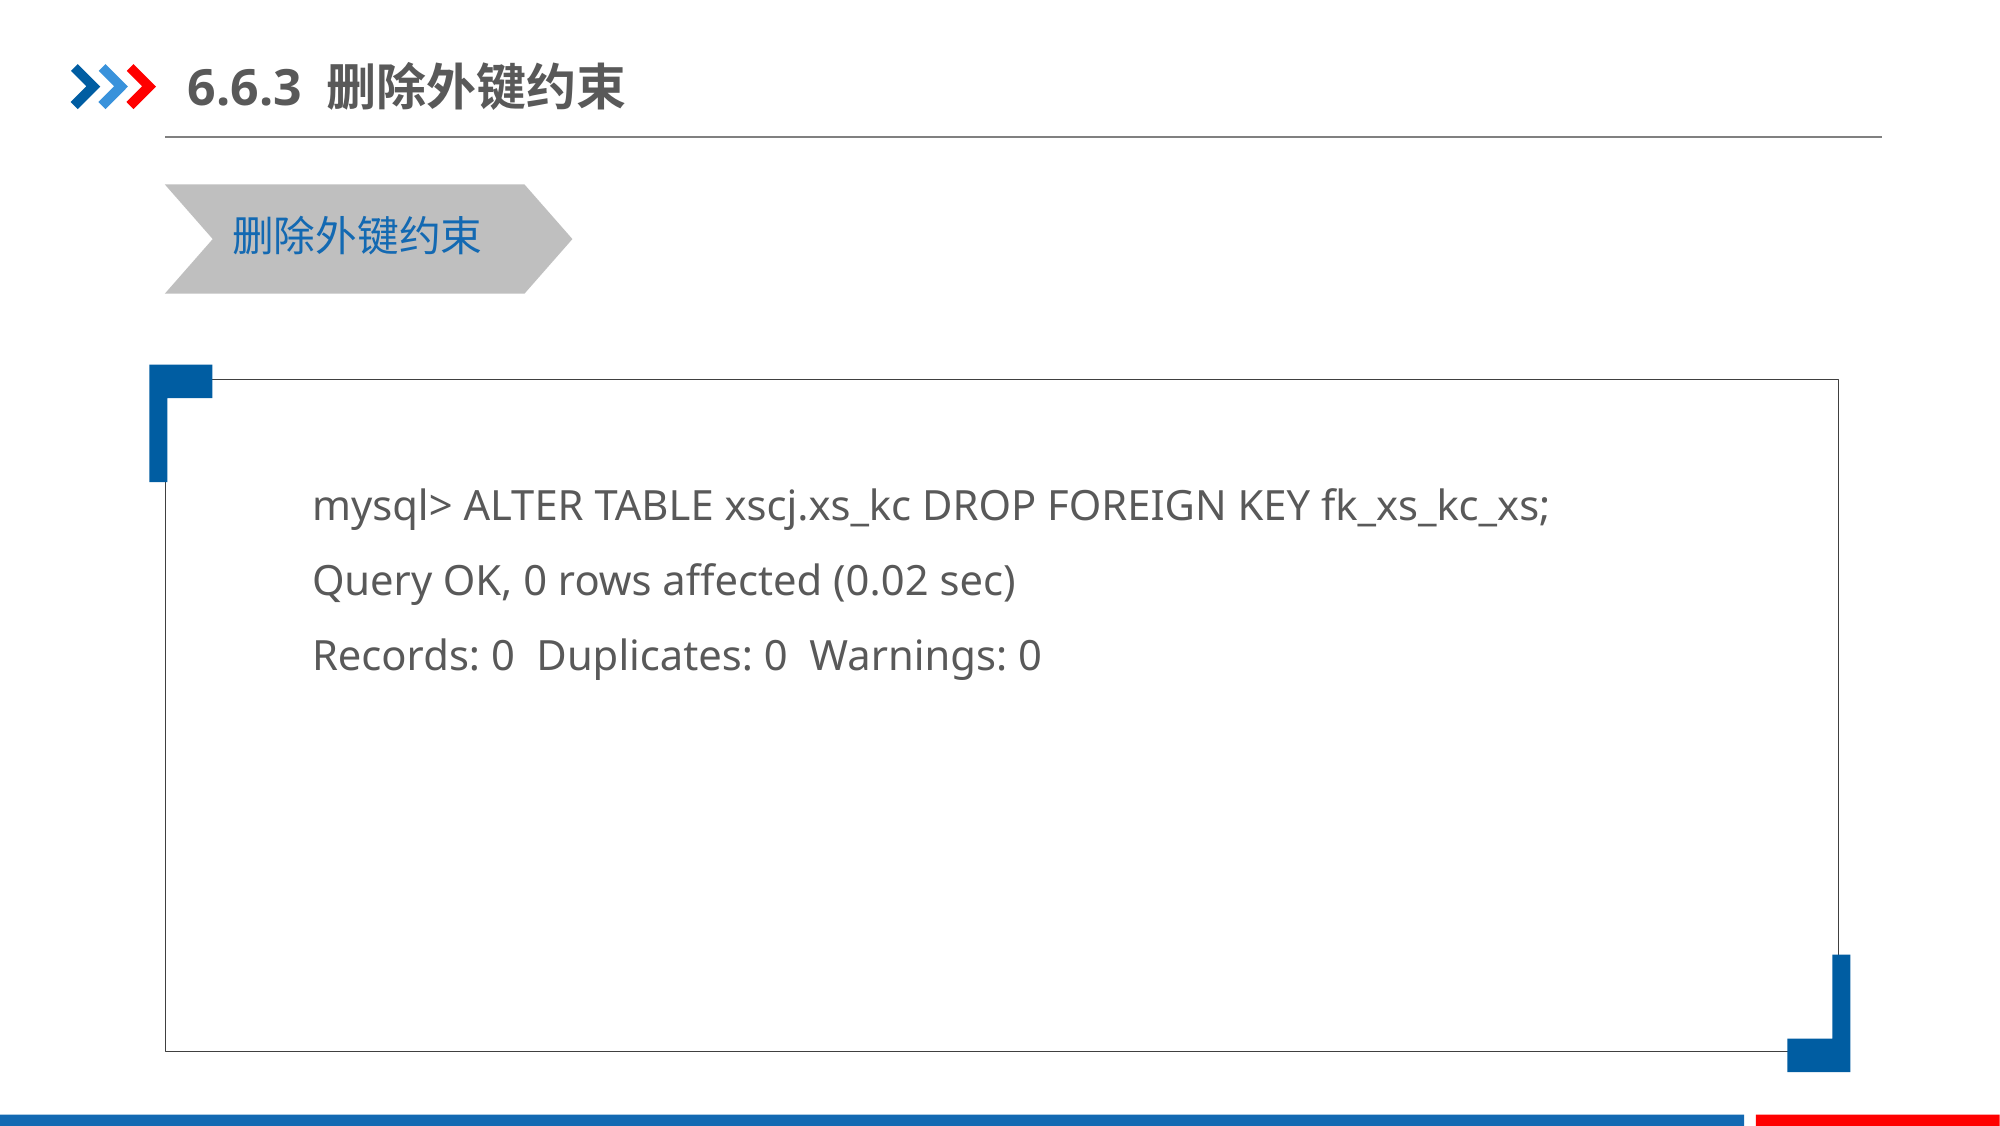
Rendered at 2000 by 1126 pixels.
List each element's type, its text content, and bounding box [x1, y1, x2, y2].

text_box 6.6.3 删除外键约束 [187, 43, 827, 127]
text_box [163, 378, 1841, 1053]
text_box 删除外键约束 [217, 202, 498, 267]
text_box [1785, 953, 1852, 1074]
text_box [147, 363, 215, 484]
text_box [164, 184, 573, 294]
